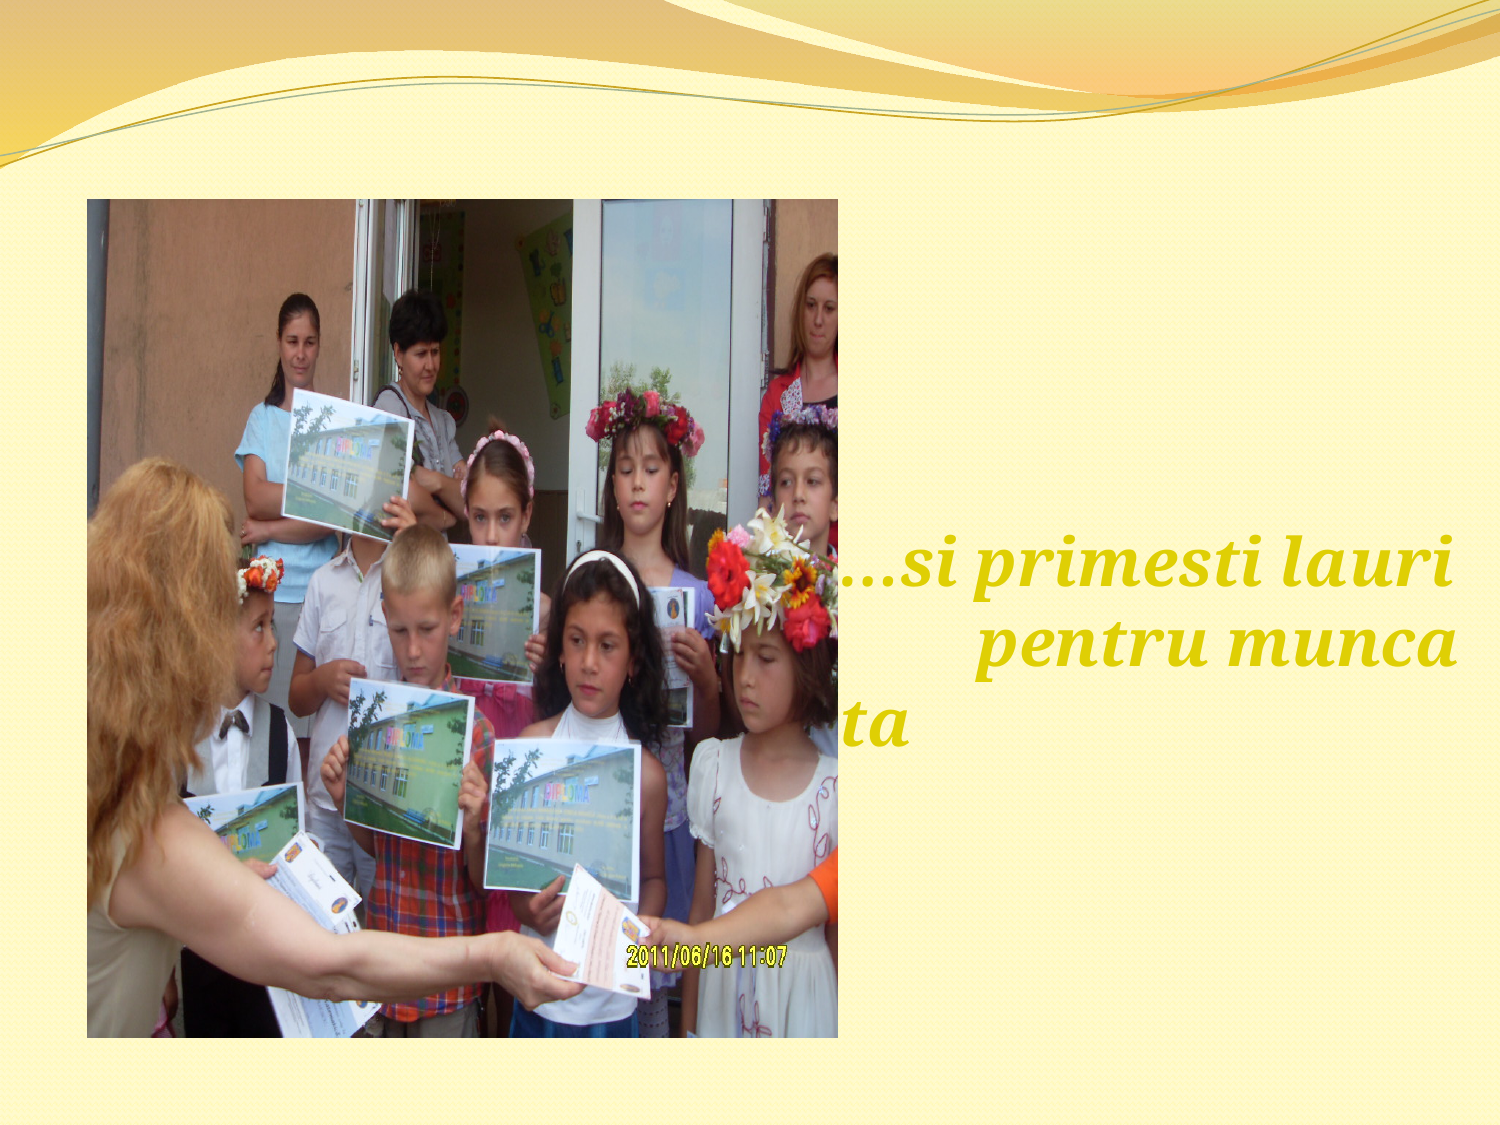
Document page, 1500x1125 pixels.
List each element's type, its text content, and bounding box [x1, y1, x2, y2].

text_box …si primesti lauri pentru munca ta [844, 512, 1500, 768]
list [87, 199, 838, 1038]
